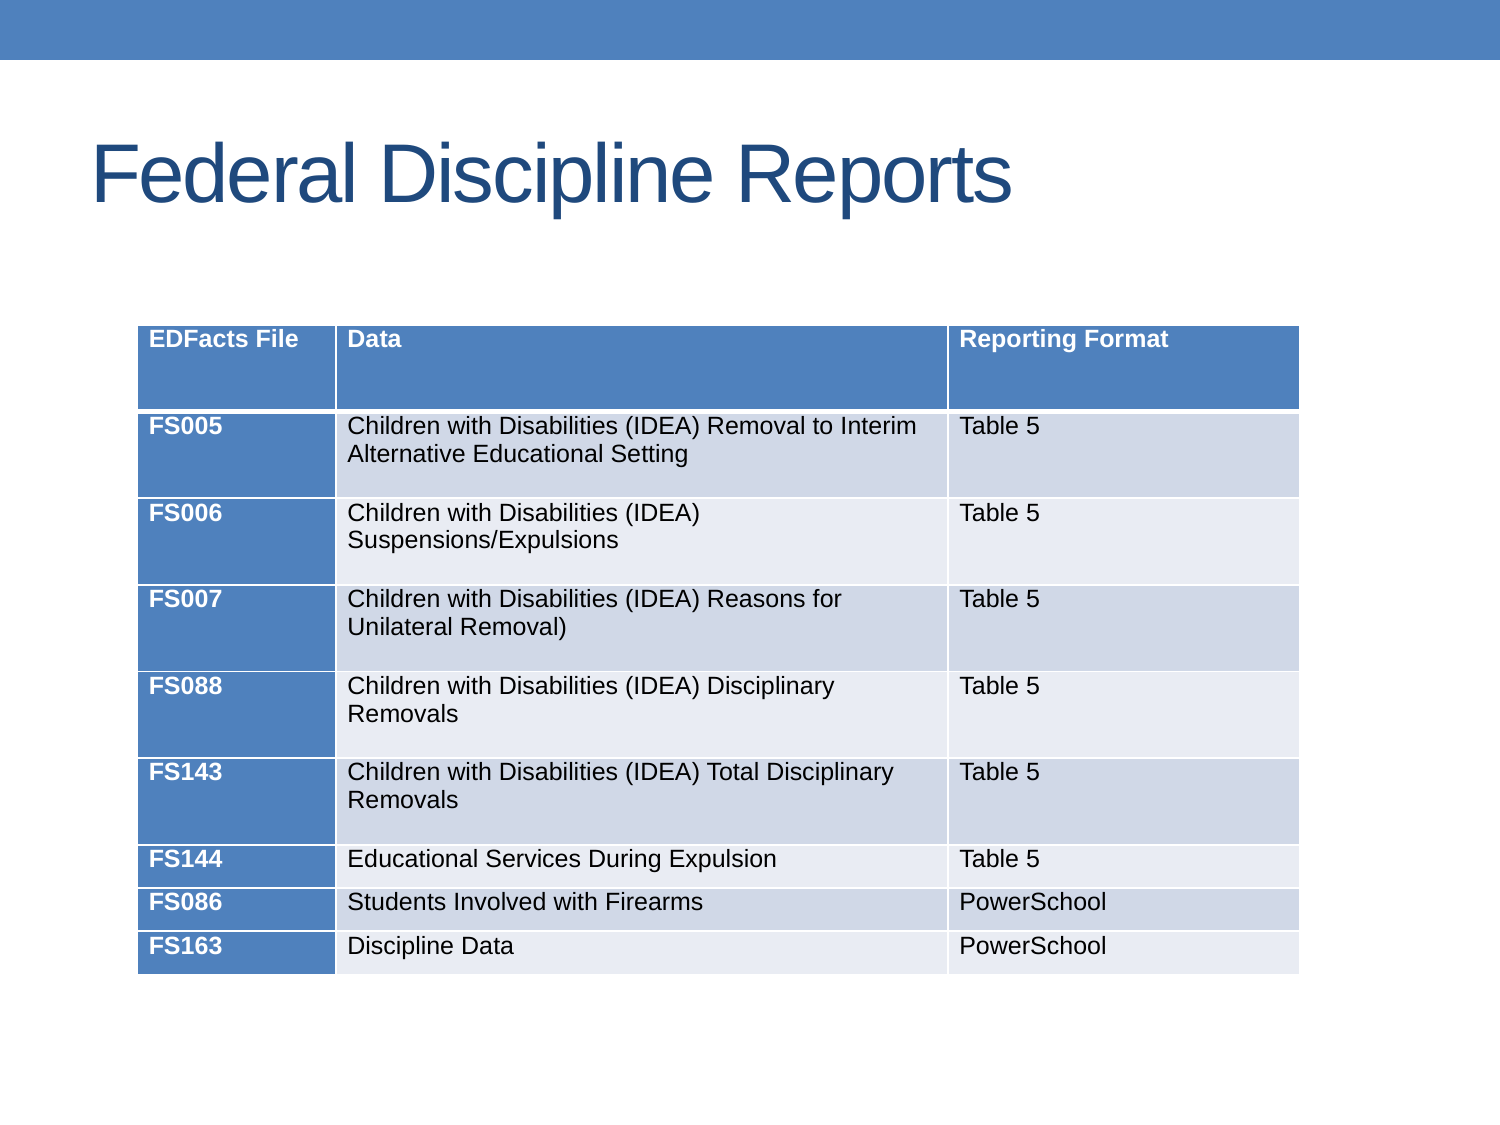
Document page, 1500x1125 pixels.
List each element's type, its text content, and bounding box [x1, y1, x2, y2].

title Federal Discipline Reports [75, 87, 1425, 250]
table_header EDFacts File [138, 326, 335, 409]
table_cell Table 5 [949, 499, 1299, 584]
table_cell Table 5 [949, 586, 1299, 671]
table_cell FS005 [138, 414, 335, 497]
table_header Data [337, 326, 947, 409]
table_cell FS143 [138, 759, 335, 844]
table_cell Children with Disabilities (IDEA) Reasons for Unilateral Removal) [337, 586, 947, 671]
table_cell Children with Disabilities (IDEA) Suspensions/Expulsions [337, 499, 947, 584]
table_cell Children with Disabilities (IDEA) Disciplinary Removals [337, 672, 947, 757]
table_cell Children with Disabilities (IDEA) Removal to Interim Alternative Educational Setting [337, 414, 947, 497]
table_cell Children with Disabilities (IDEA) Total Disciplinary Removals [337, 759, 947, 844]
table_cell FS086 [138, 889, 335, 930]
table_cell Table 5 [949, 414, 1299, 497]
table_header Reporting Format [949, 326, 1299, 409]
table_cell Table 5 [949, 759, 1299, 844]
table_cell Educational Services During Expulsion [337, 846, 947, 887]
table_cell Students Involved with Firearms [337, 889, 947, 930]
table_cell FS144 [138, 846, 335, 887]
table_cell PowerSchool [949, 889, 1299, 930]
table_cell FS006 [138, 499, 335, 584]
table_cell PowerSchool [949, 932, 1299, 974]
table_cell Discipline Data [337, 932, 947, 974]
table_cell Table 5 [949, 846, 1299, 887]
table_cell FS163 [138, 932, 335, 974]
table_cell Table 5 [949, 672, 1299, 757]
table_cell FS007 [138, 586, 335, 671]
table_cell FS088 [138, 672, 335, 757]
